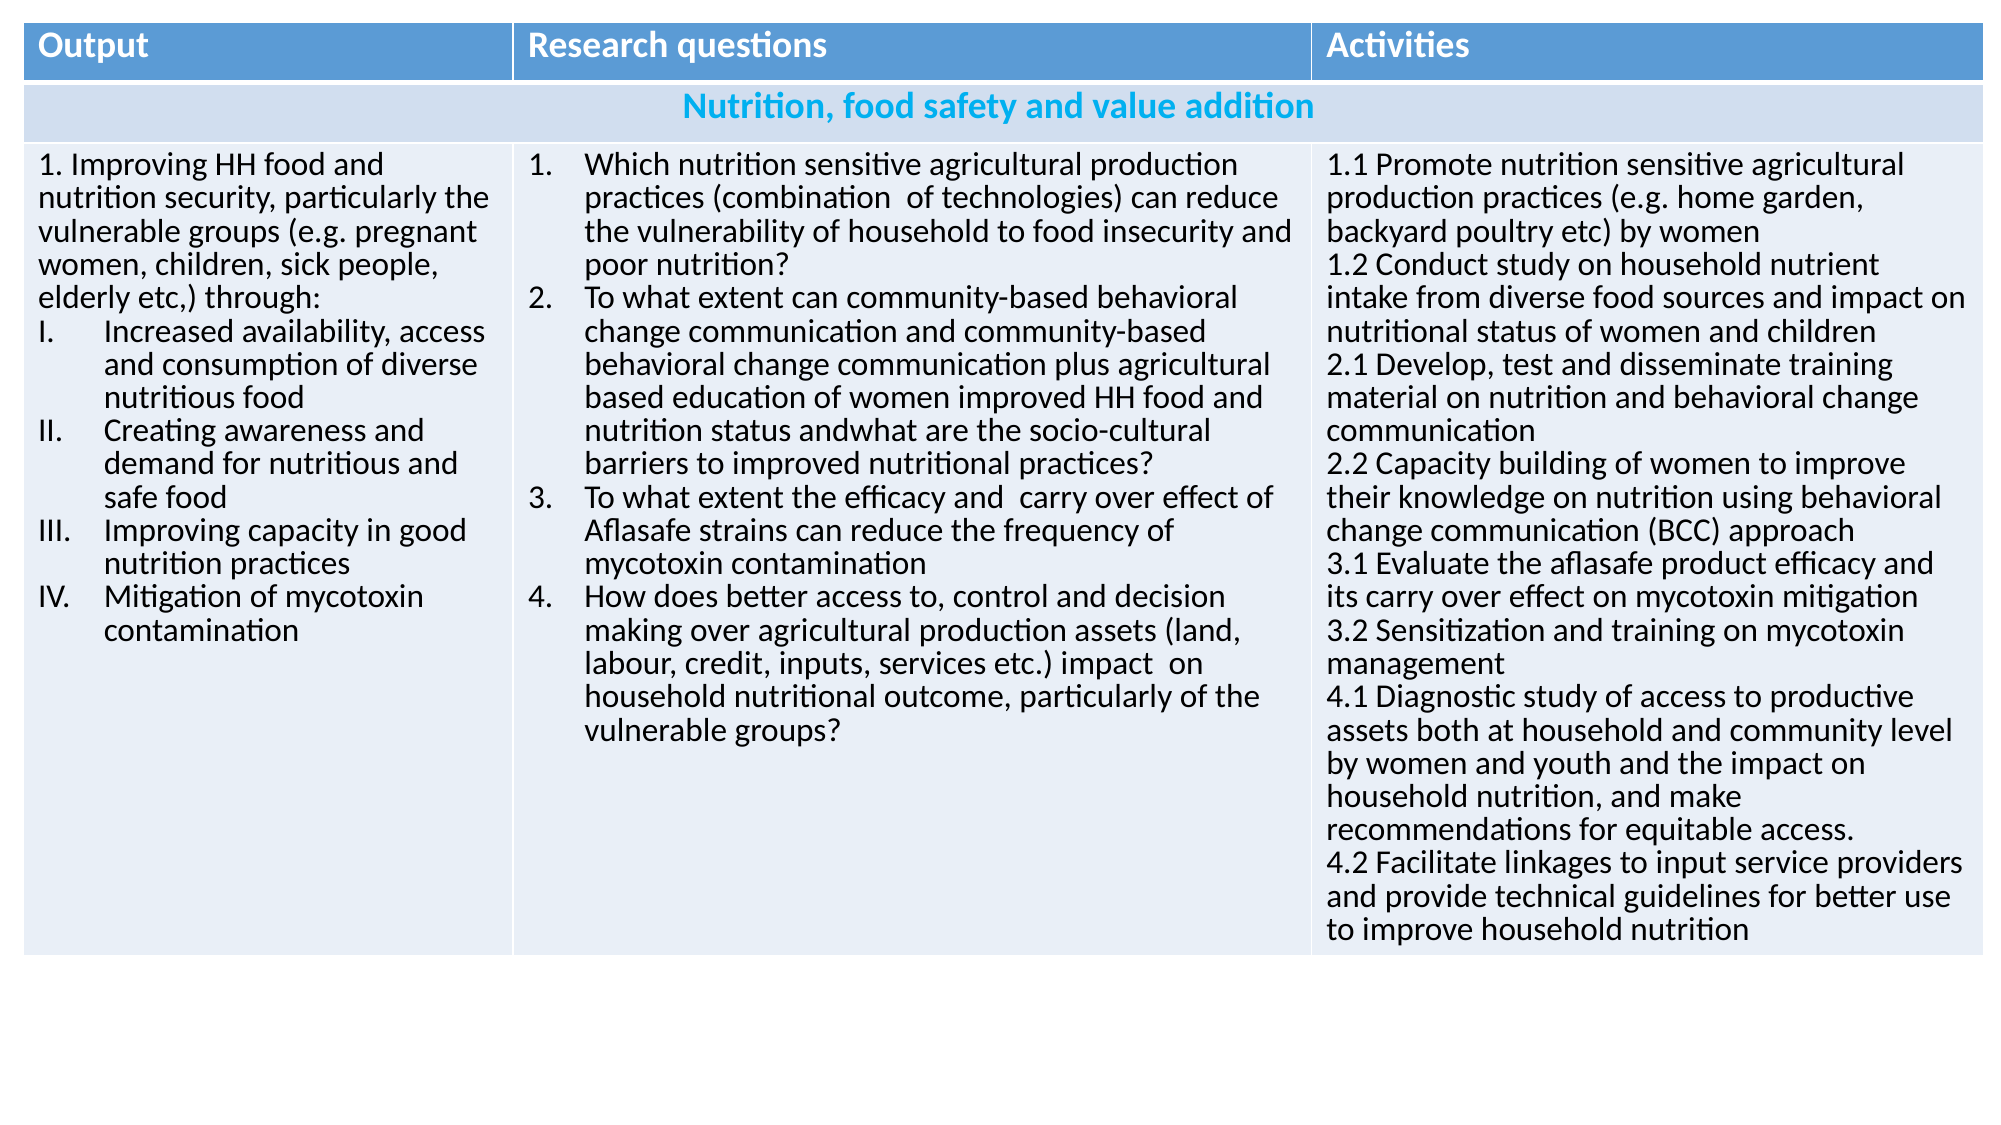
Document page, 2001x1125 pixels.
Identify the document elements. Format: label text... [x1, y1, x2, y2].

table_header Output [24, 23, 512, 80]
table_cell 1.1 Promote nutrition sensitive agricultural production practices (e.g. home garden, backyard poultry etc) by women 1.2 Conduct study on household nutrient intake from diverse food sources and impact on nutritional status of women and children 2.1 Develop, test and disseminate training material on nutrition and behavioral change communication 2.2 Capacity building of women to improve their knowledge on nutrition using behavioral change communication (BCC) approach 3.1 Evaluate the aflasafe product efficacy and its carry over effect on mycotoxin mitigation 3.2 Sensitization and training on mycotoxin management 4.1 Diagnostic study of access to productive assets both at household and community level by women and youth and the impact on household nutrition, and make recommendations for equitable access. 4.2 Facilitate linkages to input service providers and provide technical guidelines for better use to improve household nutrition [1312, 144, 1983, 955]
table_cell Which nutrition sensitive agricultural production practices (combination of technologies) can reduce the vulnerability of household to food insecurity and poor nutrition? To what extent can community-based behavioral change communication and community-based behavioral change communication plus agricultural based education of women improved HH food and nutrition status andwhat are the socio-cultural barriers to improved nutritional practices? To what extent the efficacy and carry over effect of Aflasafe strains can reduce the frequency of mycotoxin contamination How does better access to, control and decision making over agricultural production assets (land, labour, credit, inputs, services etc.) impact on household nutritional outcome, particularly of the vulnerable groups? [514, 144, 1311, 955]
table_header Activities [1312, 23, 1983, 80]
table_cell Nutrition, food safety and value addition [24, 85, 1983, 142]
table_header Research questions [514, 23, 1311, 80]
table_cell 1. Improving HH food and nutrition security, particularly the vulnerable groups (e.g. pregnant women, children, sick people, elderly etc,) through: Increased availability, access and consumption of diverse nutritious food Creating awareness and demand for nutritious and safe food Improving capacity in good nutrition practices Mitigation of mycotoxin contamination [24, 144, 512, 955]
